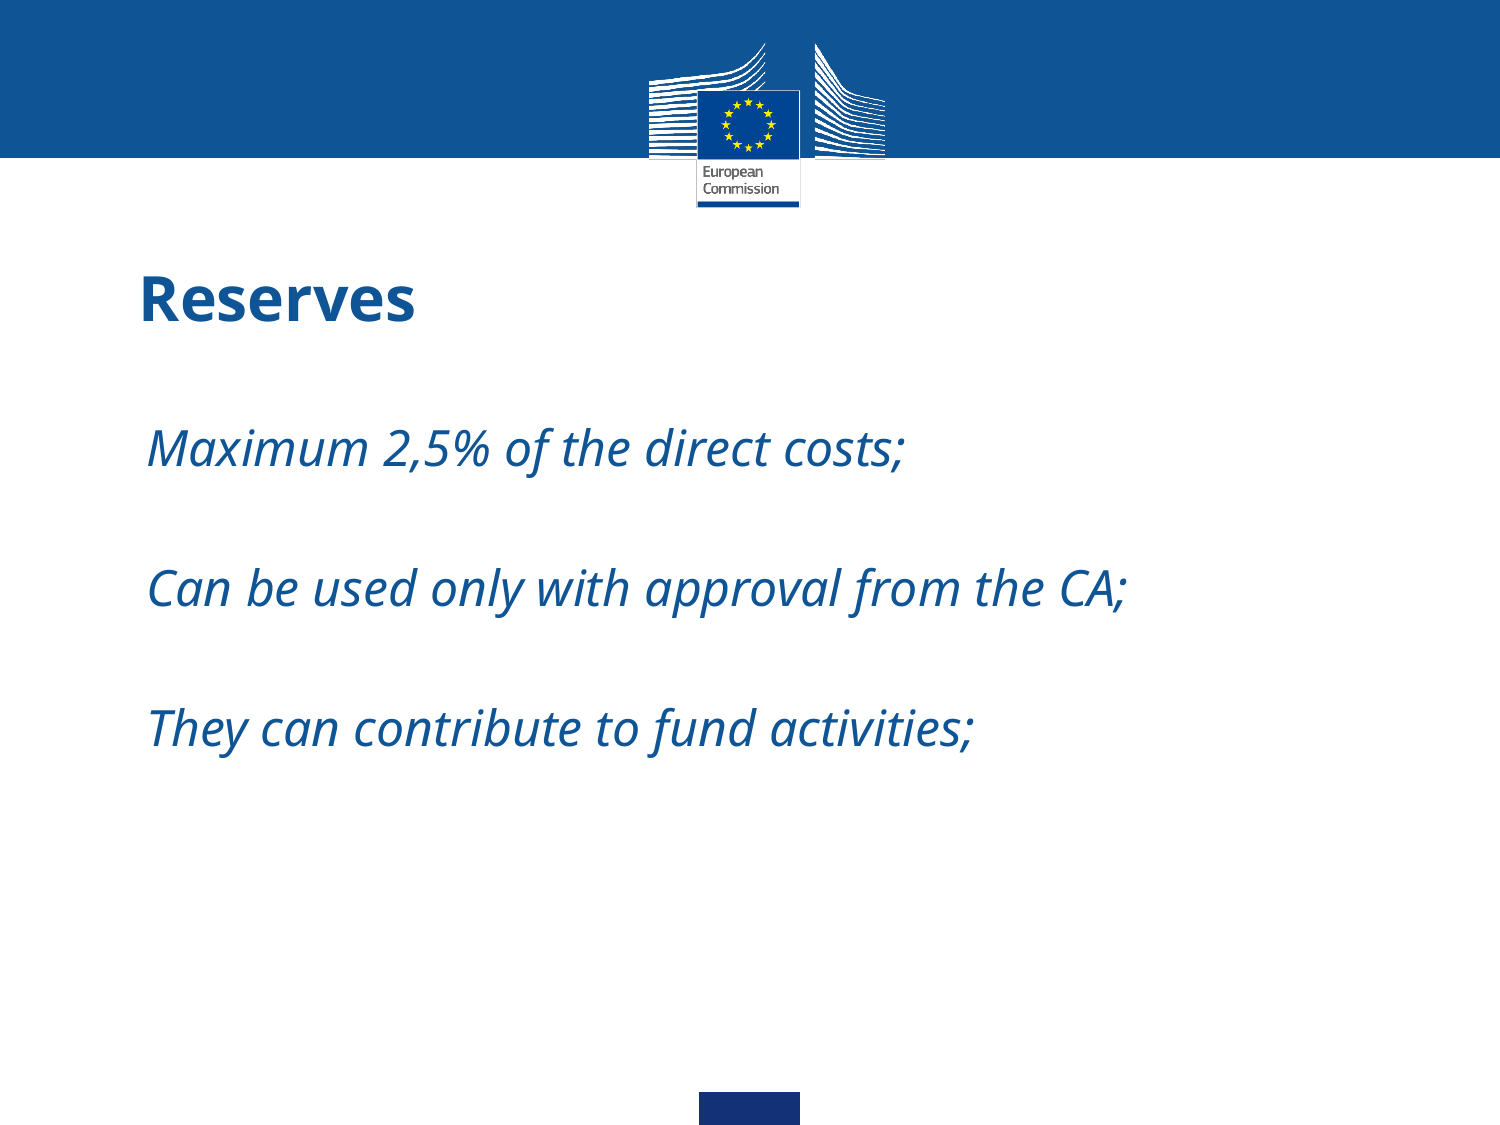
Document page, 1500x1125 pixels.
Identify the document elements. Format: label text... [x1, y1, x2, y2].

picture [649, 42, 885, 208]
list Maximum 2,5% of the direct costs; Can be used only with approval from the CA; They can contribute to fund activities; [75, 408, 1425, 988]
title Reserves [64, 219, 1415, 374]
